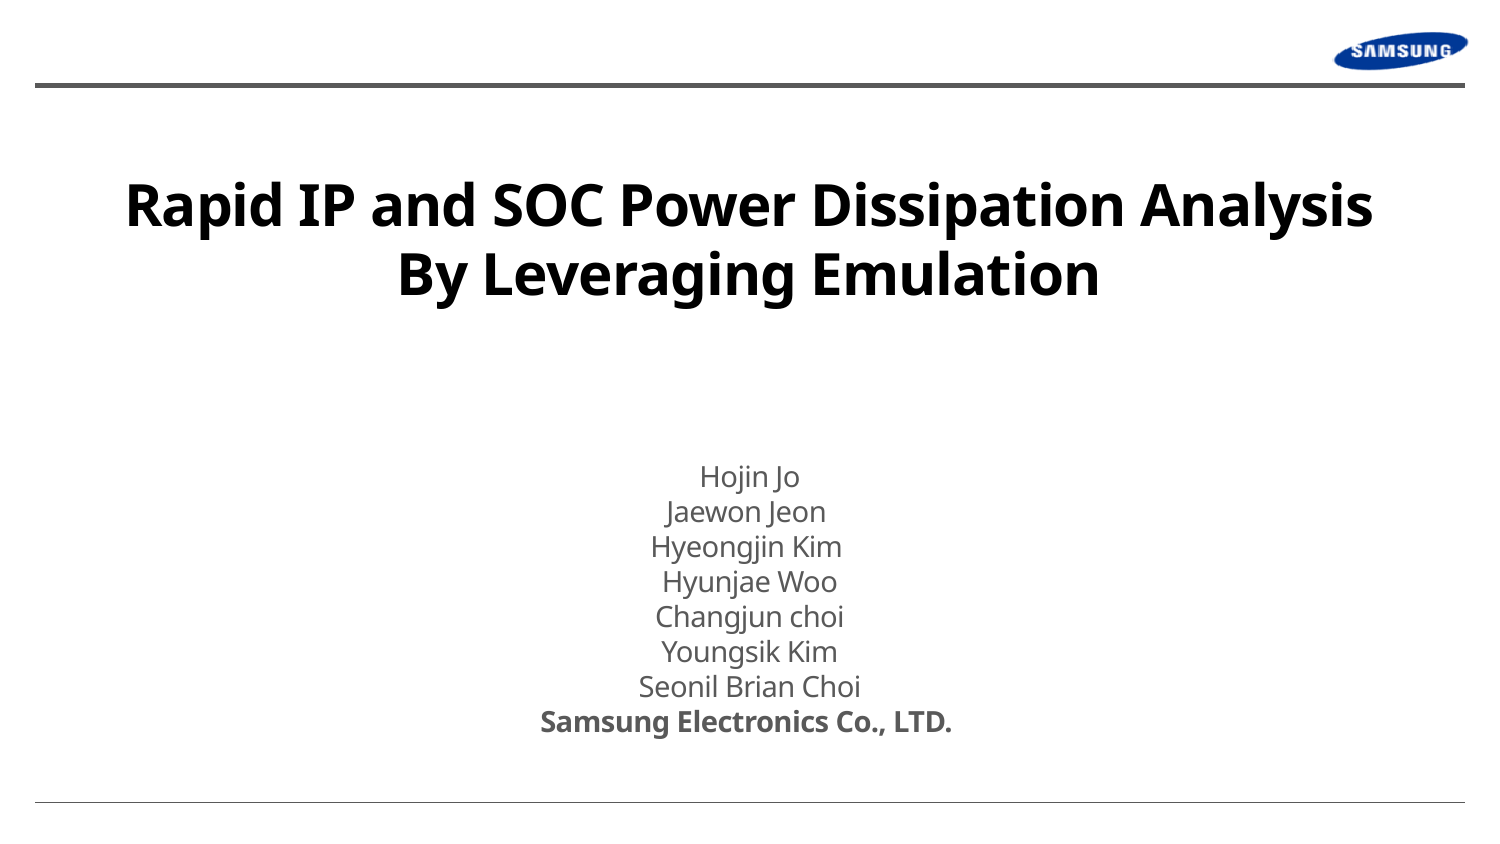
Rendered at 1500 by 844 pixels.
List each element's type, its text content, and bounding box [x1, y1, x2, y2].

picture [1320, 14, 1486, 88]
title Rapid IP and SOC Power Dissipation Analysis By Leveraging Emulation [48, 161, 1450, 446]
subtitle Hojin Jo Jaewon Jeon Hyeongjin Kim Hyunjae Woo Changjun choi Youngsik Kim Seonil Brian Choi Samsung Electronics Co., LTD. [69, 446, 1431, 794]
